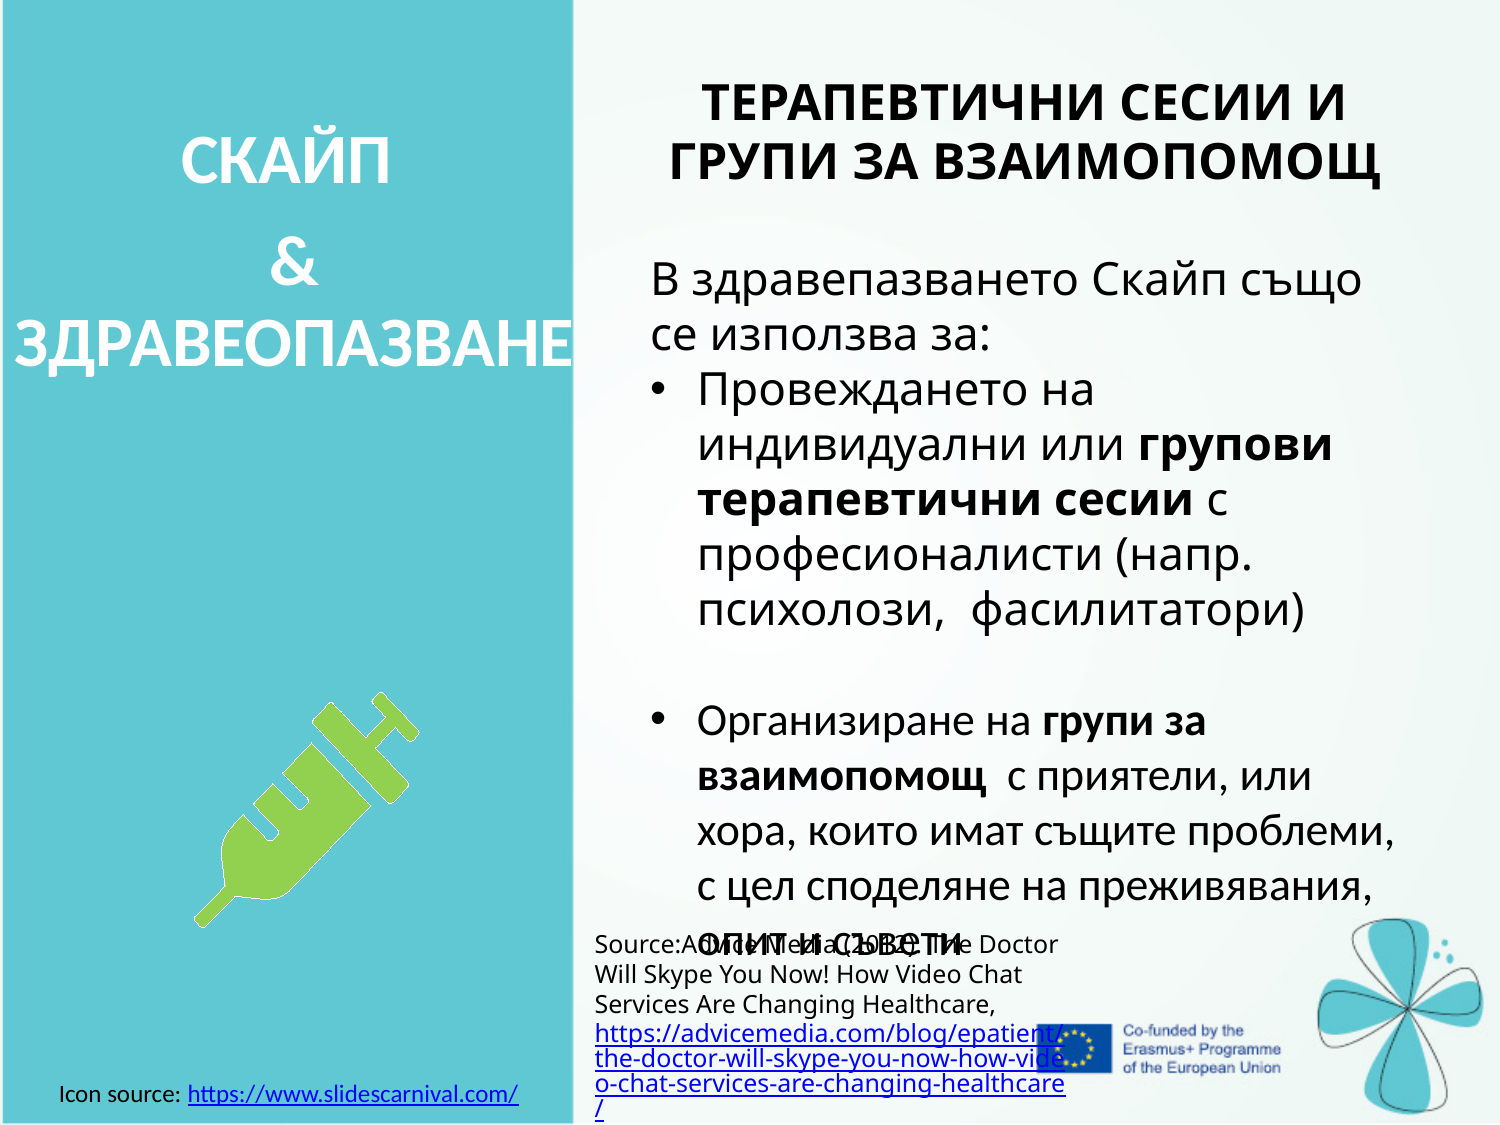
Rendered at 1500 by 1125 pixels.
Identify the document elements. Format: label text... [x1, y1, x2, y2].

text_box [194, 742, 371, 928]
text_box Source:Advice Media (2012). The Doctor Will Skype You Now! How Video Chat Services Are Changing Healthcare, https://advicemedia.com/blog/epatient/the-doctor-will-skype-you-now-how-video-chat-services-are-changing-healthcare/ [579, 920, 1081, 1060]
text_box ТЕРАПЕВТИЧНИ СЕСИИ И ГРУПИ ЗА ВЗАИМОПОМОЩ В здравепазването Скайп също се използва за: Провеждането на индивидуални или групови терапевтични сесии с професионалисти (напр. психолози, фасилитатори) Организиране на групи за взаимопомощ с приятели, или хора, които имат същите проблеми, с цел споделяне на преживявания, опит и съвети [635, 62, 1414, 973]
text_box Icon source: https://www.slidescarnival.com/ [43, 1070, 540, 1116]
table_header СКАЙП & ЗДРАВЕОПАЗВАНЕ [0, 120, 610, 433]
text_box [312, 692, 420, 804]
picture [0, 0, 1500, 1125]
